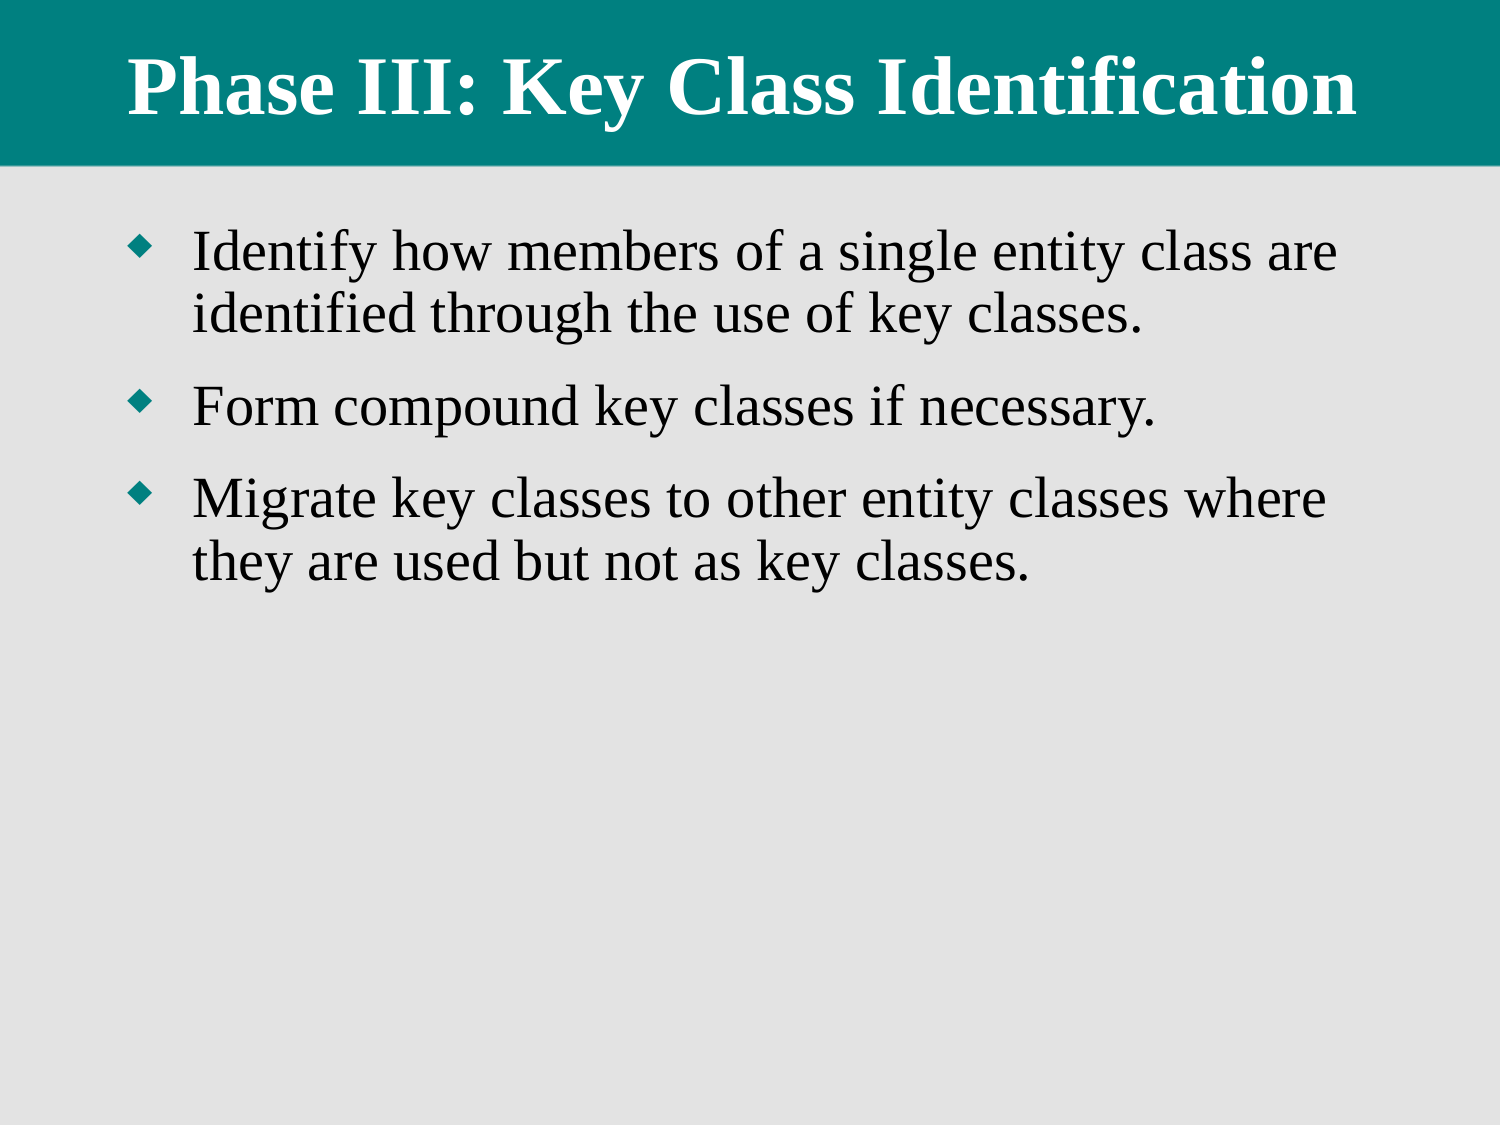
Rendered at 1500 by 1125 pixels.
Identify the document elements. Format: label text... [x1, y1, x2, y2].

text_box [93, 346, 1407, 907]
title Phase III: Key Class Identification [0, 23, 1488, 140]
list Identify how members of a single entity class are identified through the use of key classes. Form compound key classes if necessary. Migrate key classes to other entity classes where they are used but not as key classes. [111, 211, 1388, 613]
picture [0, 0, 1500, 1125]
